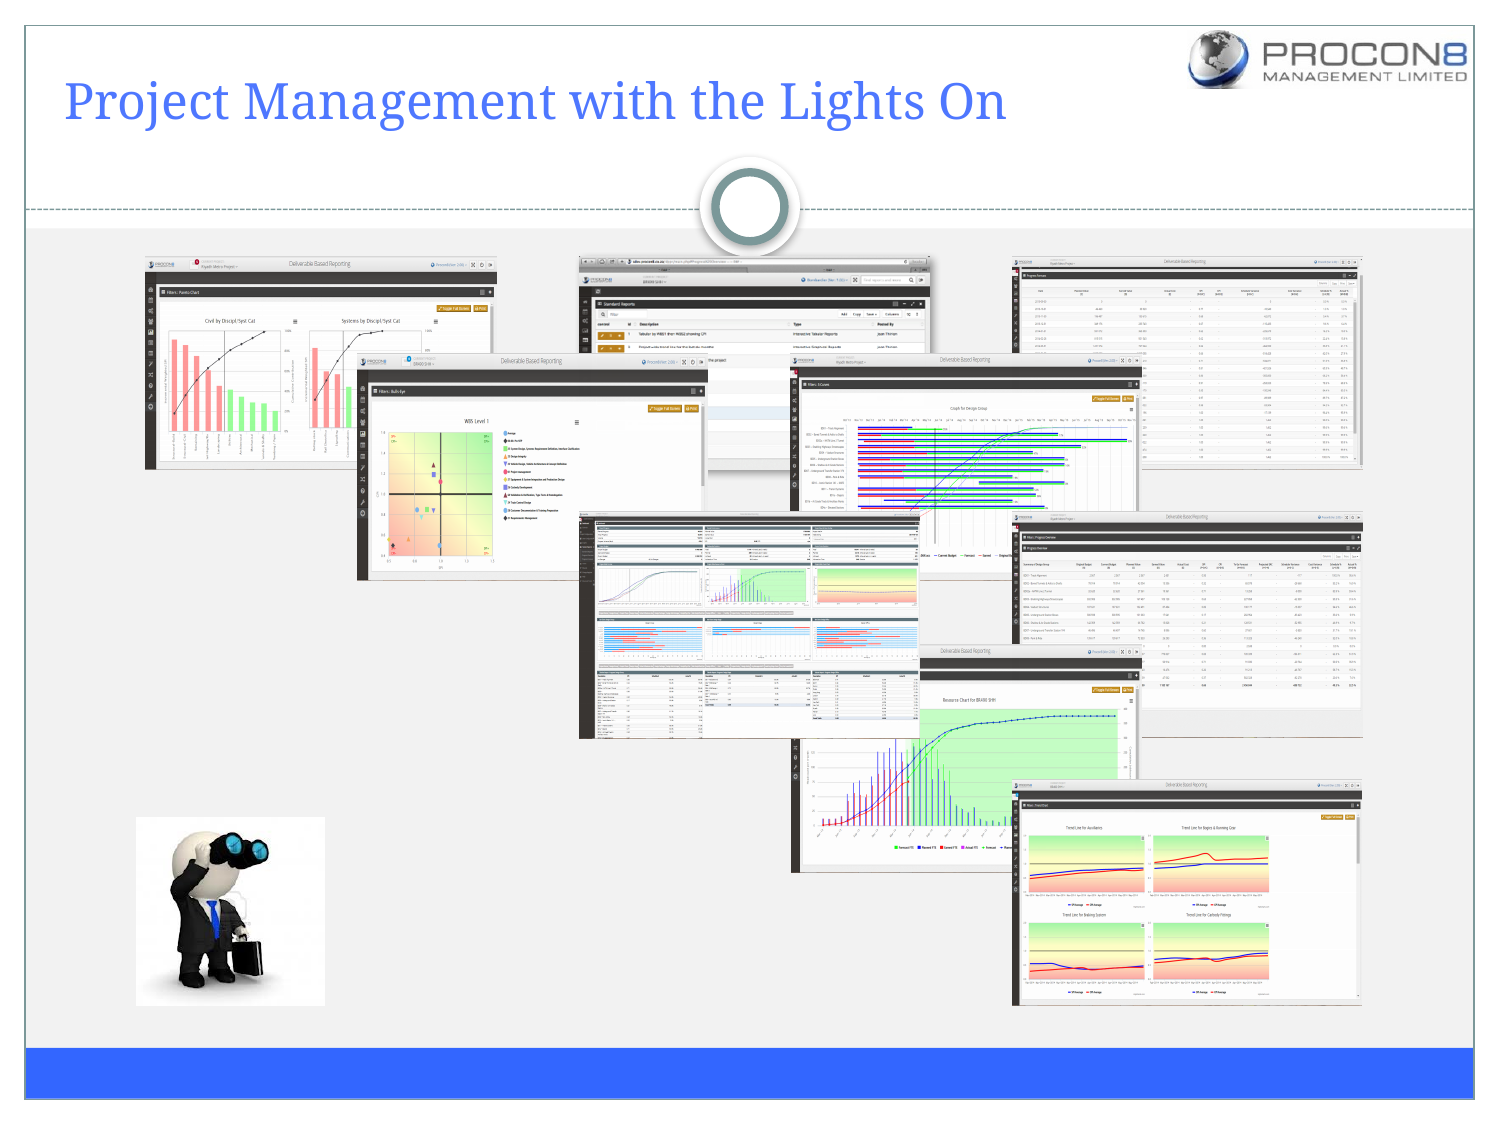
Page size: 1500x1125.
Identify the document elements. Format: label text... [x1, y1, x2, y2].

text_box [135, 256, 1363, 1007]
title Project Management with the Lights On [49, 37, 1450, 162]
picture [1186, 30, 1471, 89]
